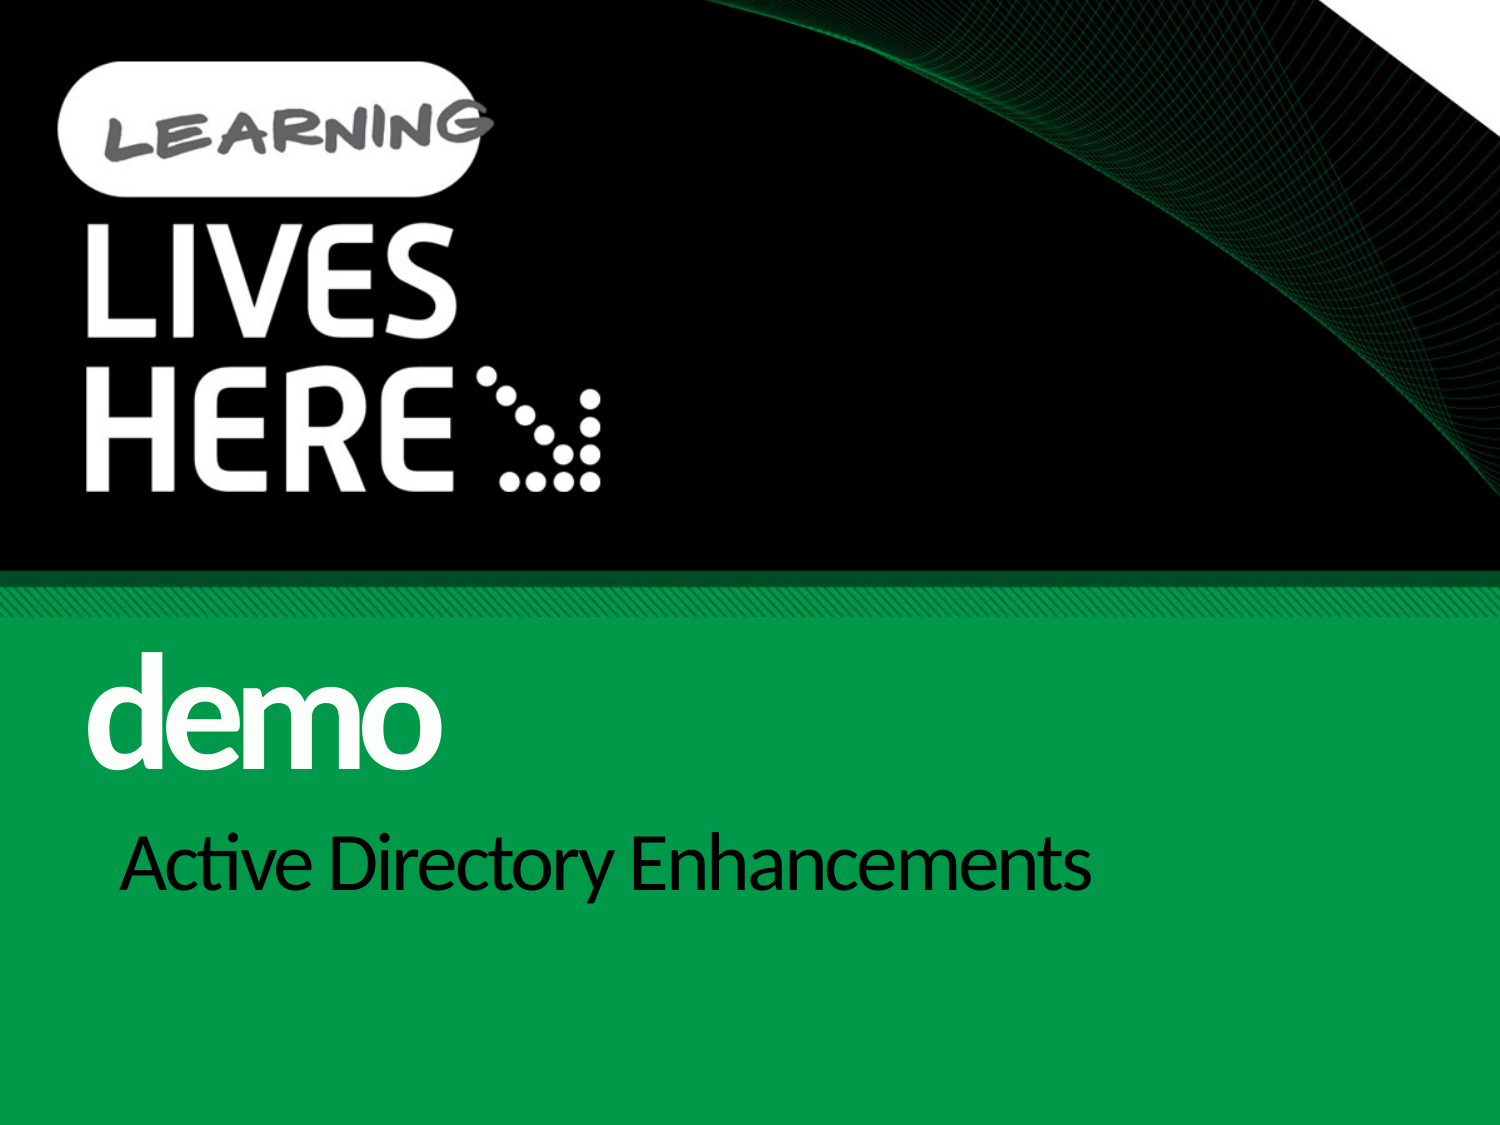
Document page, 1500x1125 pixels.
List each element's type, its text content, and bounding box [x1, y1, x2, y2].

list demo [83, 625, 1344, 800]
title Active Directory Enhancements [119, 818, 1375, 943]
picture [0, 0, 1500, 1125]
